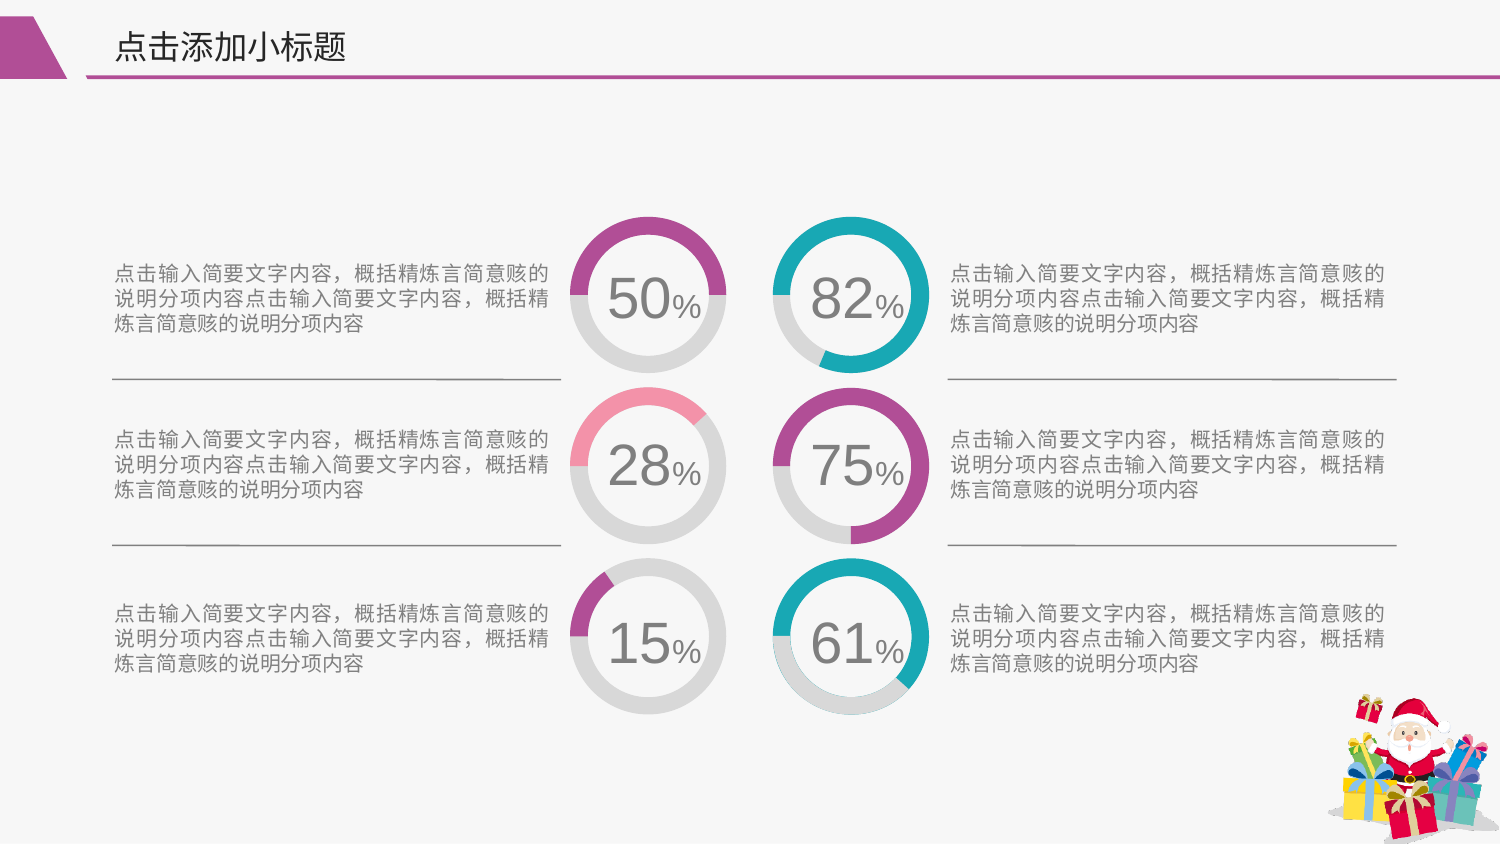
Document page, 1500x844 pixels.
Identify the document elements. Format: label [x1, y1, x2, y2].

text_box [764, 549, 938, 724]
text_box [772, 387, 930, 545]
text_box [569, 387, 727, 545]
text_box [569, 558, 727, 715]
text_box [0, 0, 1500, 844]
text_box [569, 216, 727, 374]
text_box [772, 216, 930, 374]
